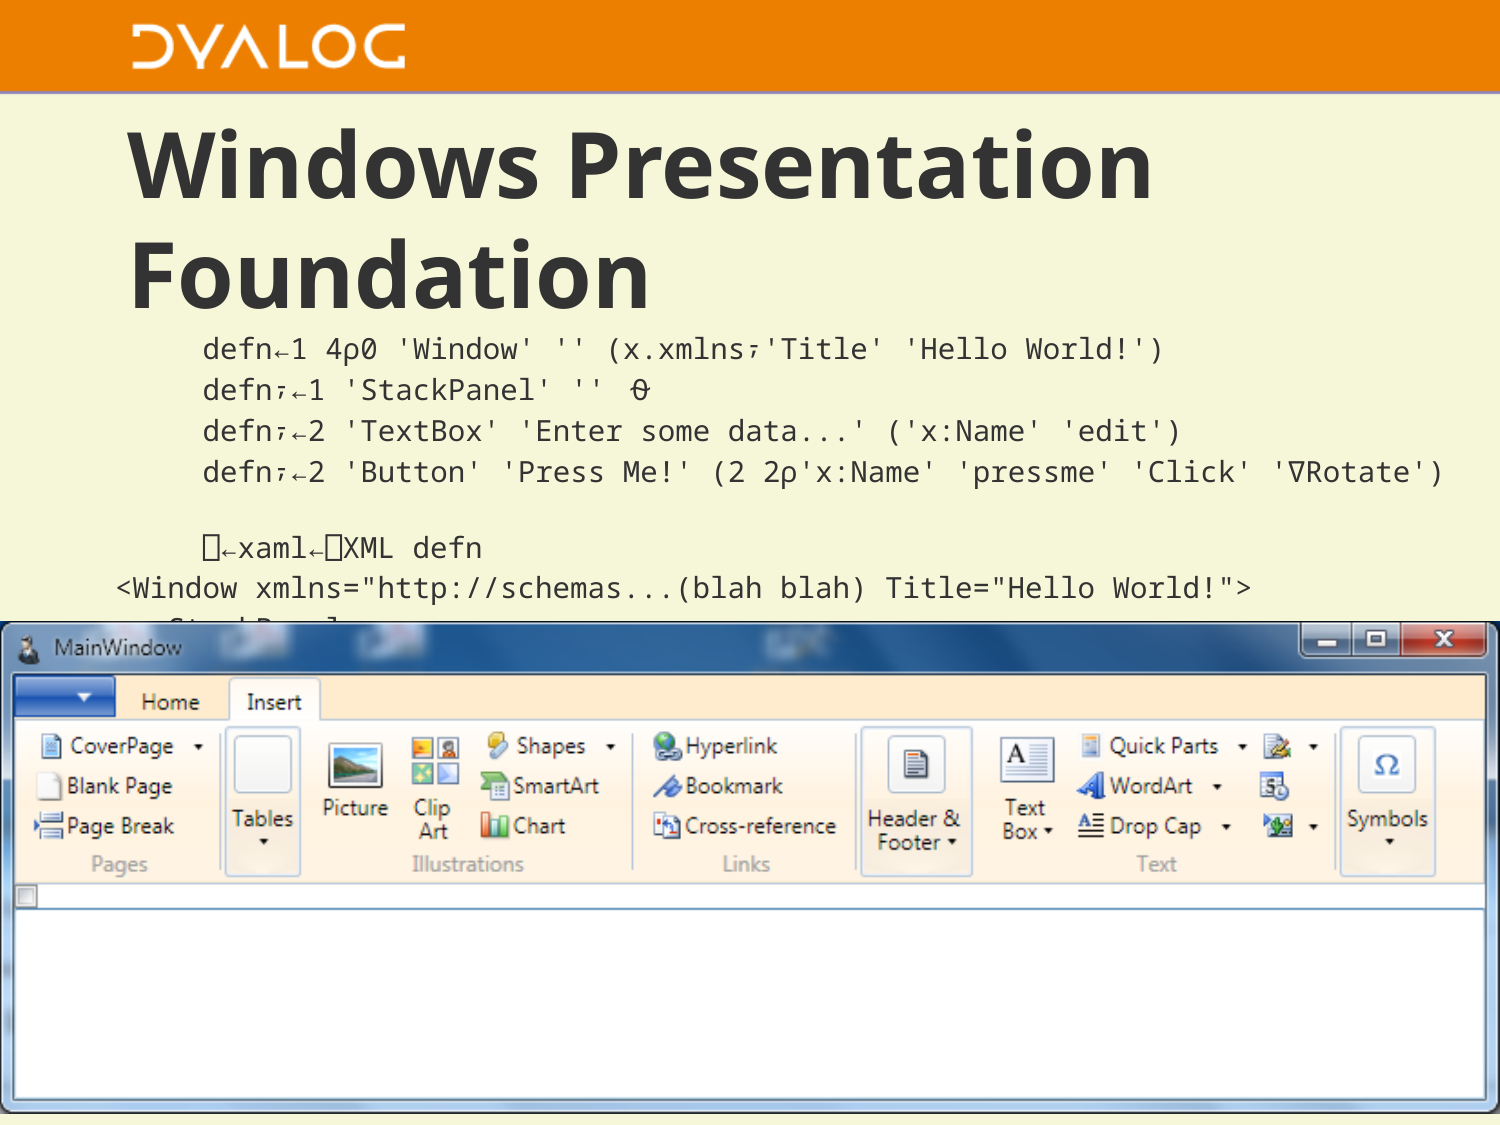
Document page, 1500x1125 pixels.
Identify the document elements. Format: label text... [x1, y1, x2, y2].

picture [0, 0, 1500, 1125]
list defn←1 4⍴0 'Window' '' (x.xmlns⍪'Title' 'Hello World!') defn⍪←1 'StackPanel' '' ⍬ defn⍪←2 'TextBox' 'Enter some data...' ('x:Name' 'edit') defn⍪←2 'Button' 'Press Me!' (2 2⍴'x:Name' 'pressme' 'Click' '∇Rotate') ⎕←xaml←⎕XML defn <Window xmlns="http://schemas...(blah blah) Title="Hello World!"> <StackPanel> <TextBox x:Name="edit">Enter some data...</TextBox> <Button x:Name="pressme" Click="∇Rotate">Press Me!</Button> </StackPanel> </Window> win←WPF.Load xaml win.(Height Width)←100 300 win.Show [100, 323, 1471, 619]
title Windows Presentation Foundation [112, 99, 1388, 288]
